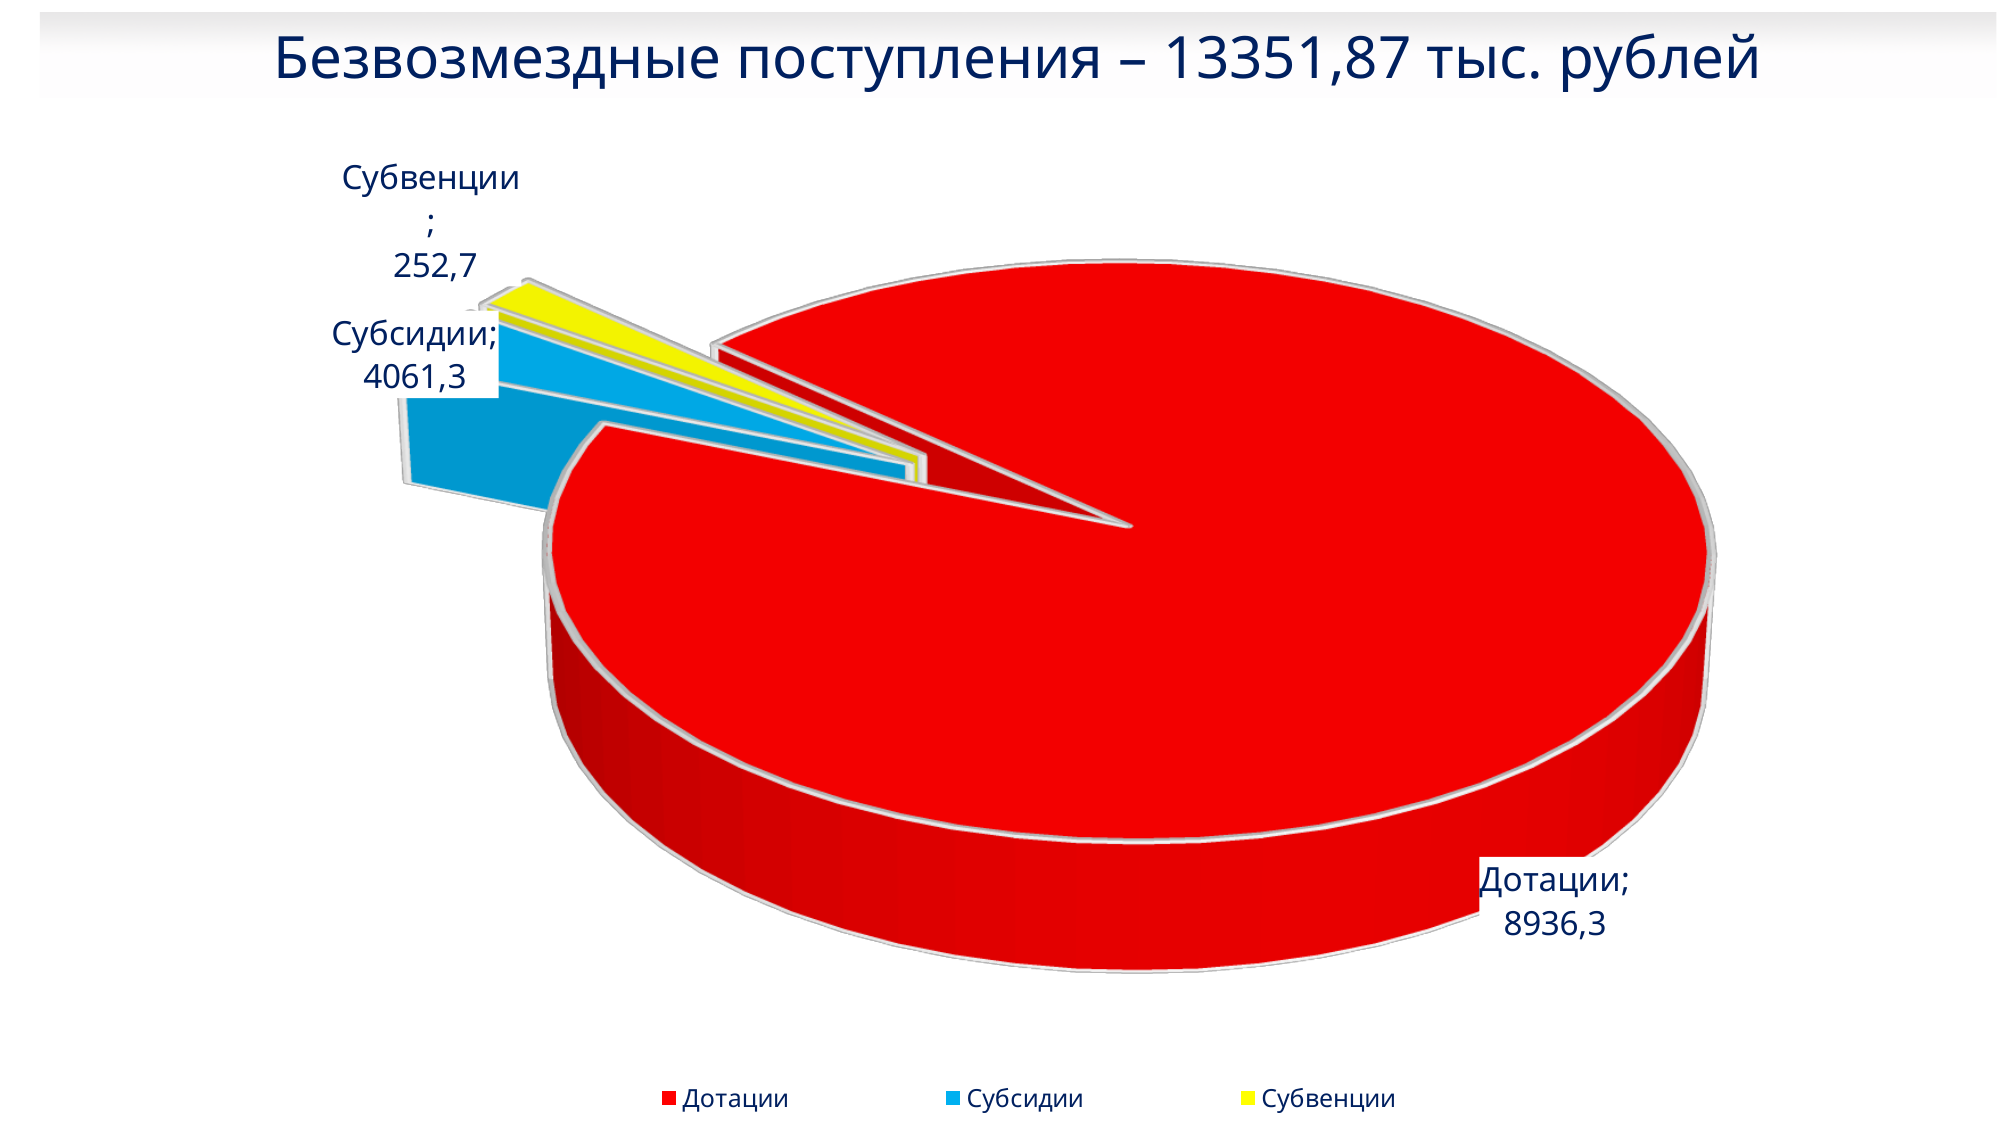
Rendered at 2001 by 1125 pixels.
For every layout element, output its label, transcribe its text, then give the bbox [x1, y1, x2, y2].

chart [114, 155, 1944, 1125]
text_box Безвозмездные поступления – 13351,87 тыс. рублей [39, 12, 1997, 98]
